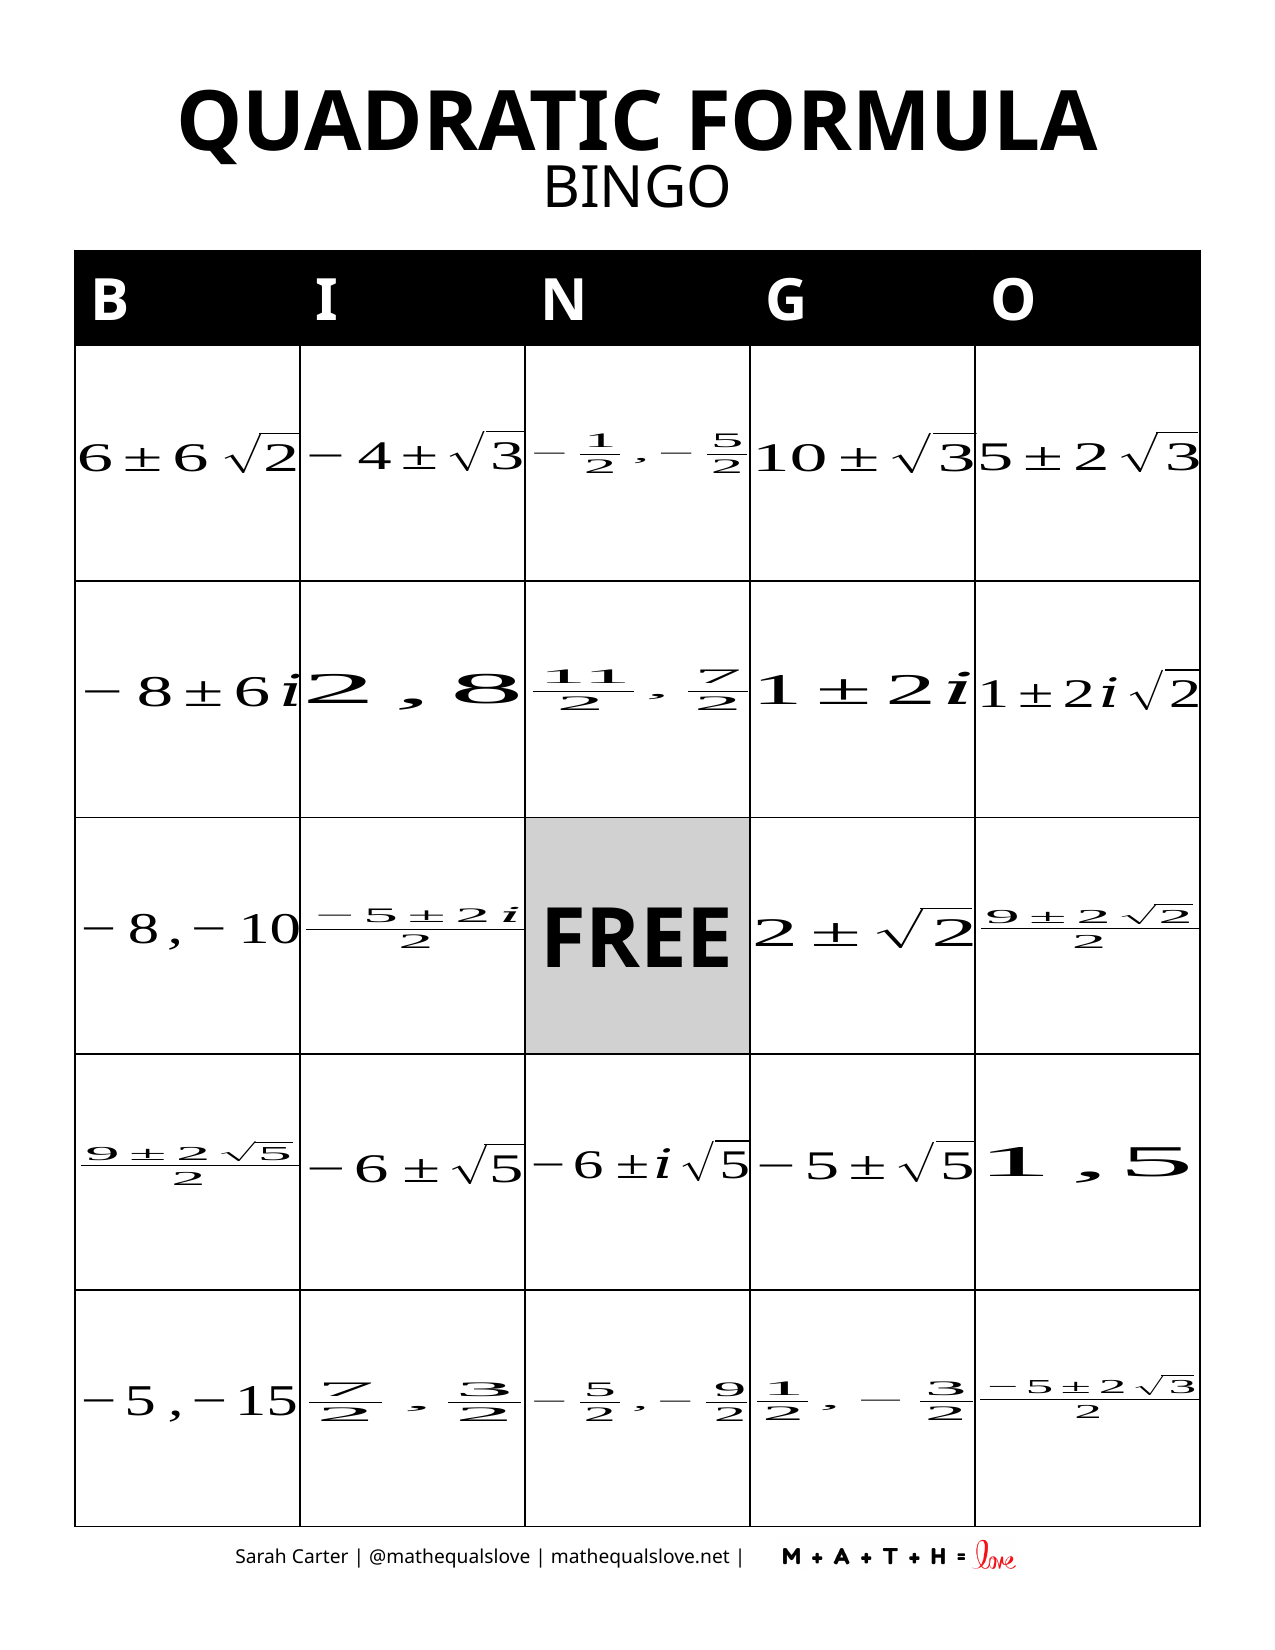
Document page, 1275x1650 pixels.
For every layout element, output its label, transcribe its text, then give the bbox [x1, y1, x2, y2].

table_cell [301, 346, 524, 580]
table_cell [301, 818, 524, 1053]
table_cell [751, 818, 974, 1053]
table_cell [976, 346, 1199, 580]
table_cell [751, 582, 974, 817]
table_cell [751, 1055, 974, 1289]
table_cell FREE [526, 818, 749, 1053]
text_box BINGO [74, 175, 1200, 226]
table_cell [751, 346, 974, 580]
table_header G [751, 251, 974, 344]
table_cell [76, 582, 299, 817]
table_header I [301, 251, 524, 344]
text_box QUADRATIC FORMULA [74, 59, 1200, 175]
table_header N [526, 251, 749, 344]
table_header B [76, 251, 299, 344]
table_cell [976, 1055, 1199, 1289]
table_cell [301, 582, 524, 817]
table_cell [526, 1291, 749, 1526]
table_cell [76, 346, 299, 580]
table_cell [751, 1291, 974, 1526]
table_cell [976, 582, 1199, 817]
table_cell [526, 346, 749, 580]
table_cell [526, 582, 749, 817]
table_cell [526, 1055, 749, 1289]
table_header O [976, 251, 1199, 344]
table_cell [76, 1055, 299, 1289]
table_cell [76, 818, 299, 1053]
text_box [220, 1535, 1055, 1576]
table_cell [976, 1291, 1199, 1526]
table_cell [301, 1055, 524, 1289]
table_cell [976, 818, 1199, 1053]
table_cell [76, 1291, 299, 1526]
table_cell [301, 1291, 524, 1526]
